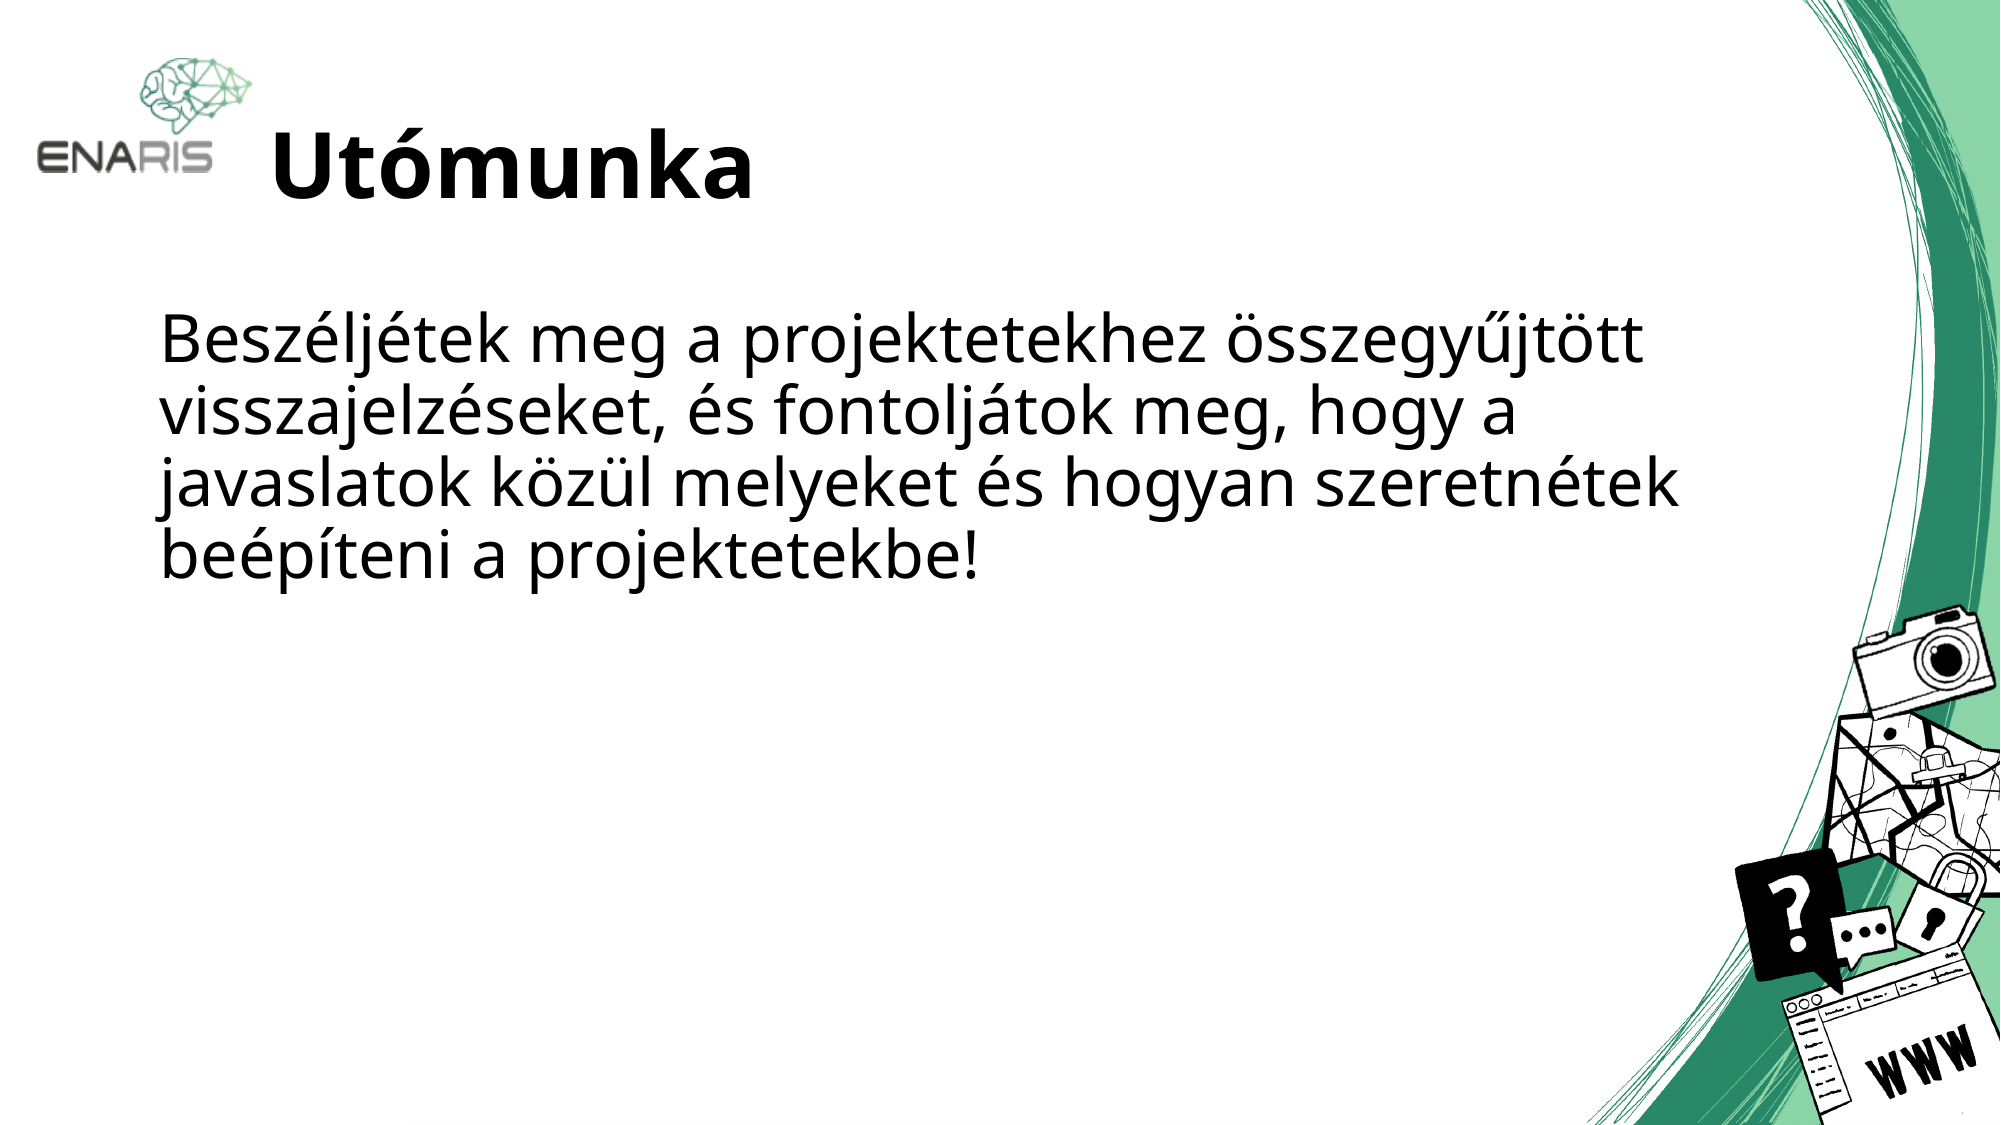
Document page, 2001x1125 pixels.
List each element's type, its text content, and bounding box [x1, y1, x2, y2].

picture [408, 0, 2000, 1125]
title Utómunka [253, 59, 1863, 278]
list Beszéljétek meg a projektetekhez összegyűjtött visszajelzéseket, és fontoljátok meg, hogy a javaslatok közül melyeket és hogyan szeretnétek beépíteni a projektetekbe! [144, 297, 1735, 1011]
picture [37, 58, 254, 173]
